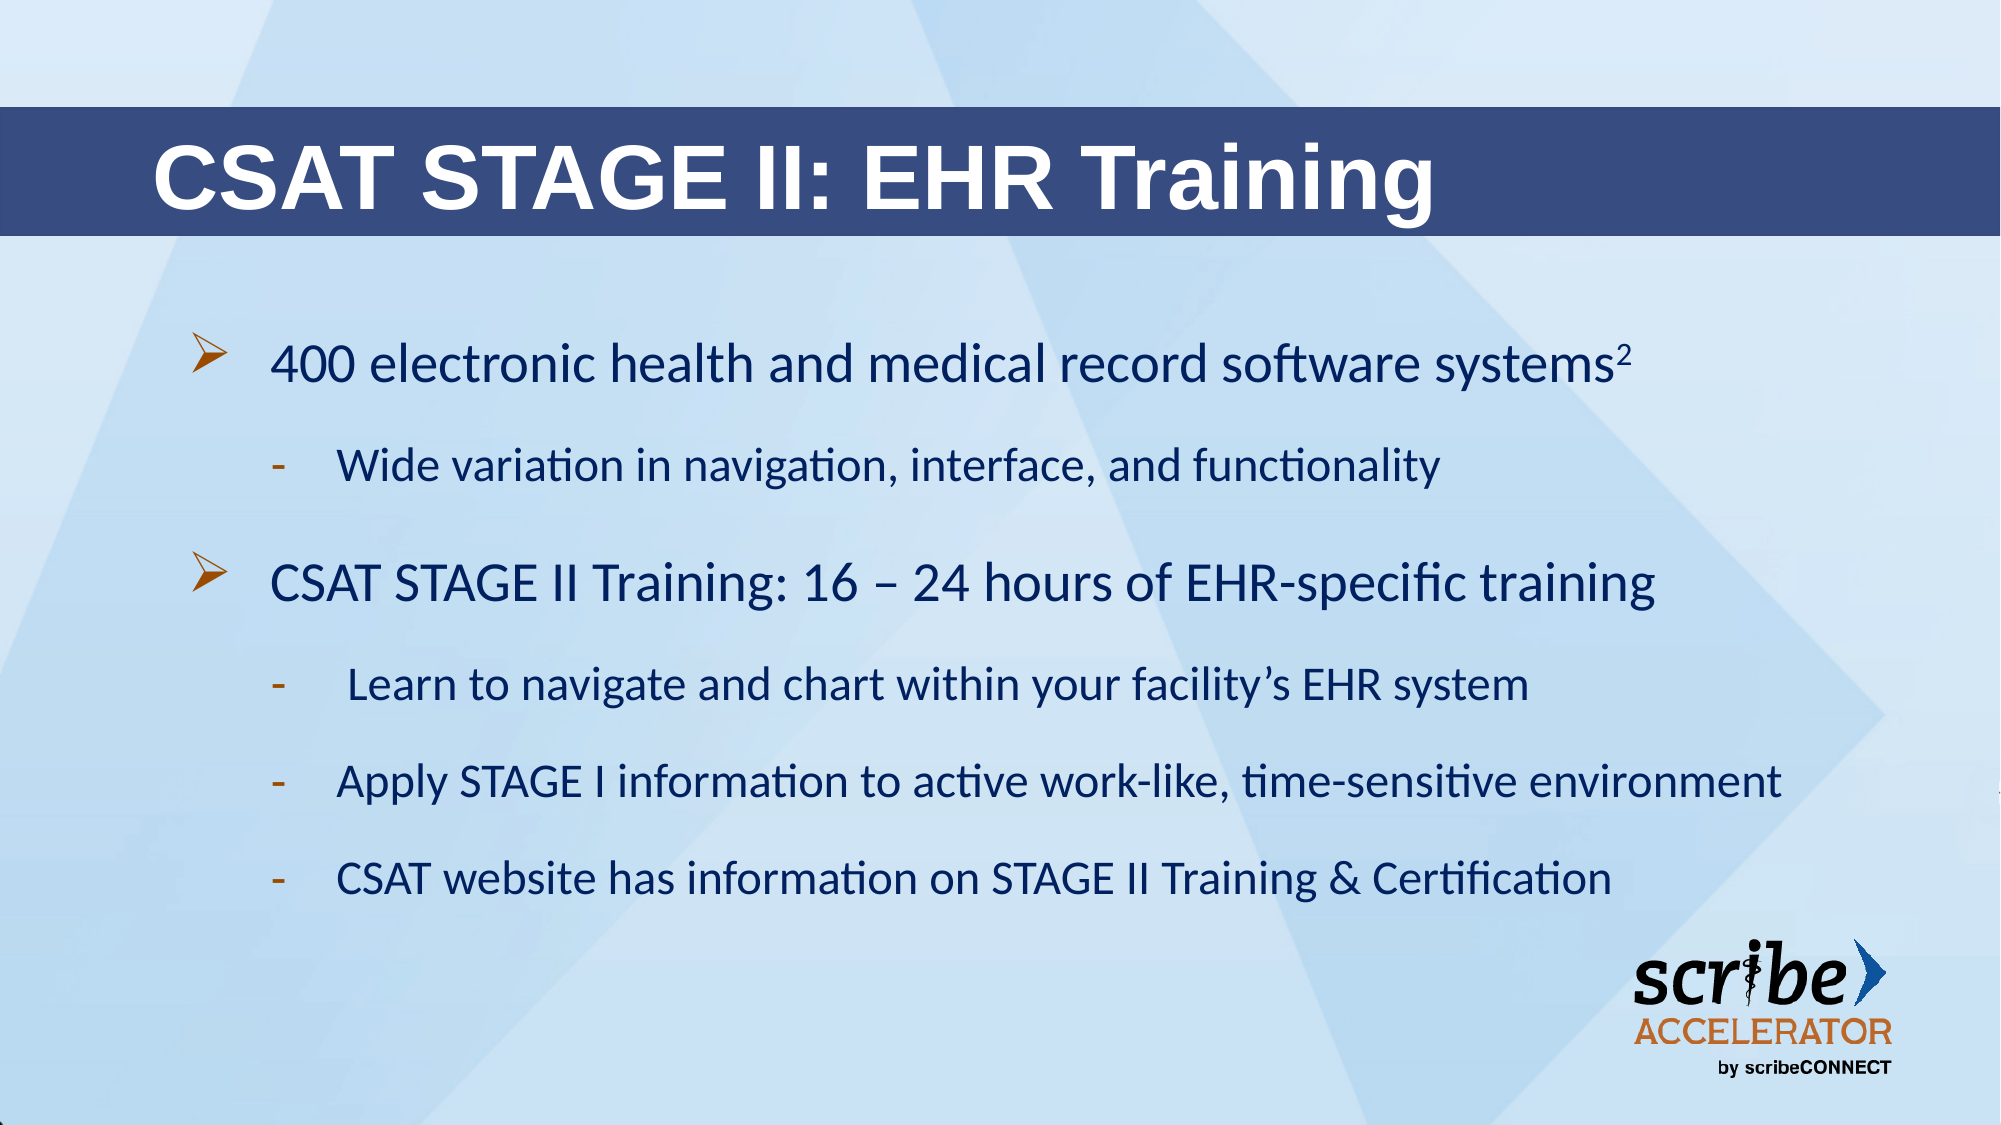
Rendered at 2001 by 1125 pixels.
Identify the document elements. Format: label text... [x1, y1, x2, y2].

picture [0, 0, 2001, 107]
text_box [1759, 956, 2000, 1125]
list 400 electronic health and medical record software systems2 Wide variation in navigation, interface, and functionality CSAT STAGE II Training: 16 – 24 hours of EHR-specific training Learn to navigate and chart within your facility’s EHR system Apply STAGE I information to active work-like, time-sensitive environment CSAT website has information on STAGE II Training & Certification [164, 277, 1836, 992]
picture [0, 236, 2001, 1125]
title CSAT STAGE II: EHR Training [137, 70, 1863, 289]
